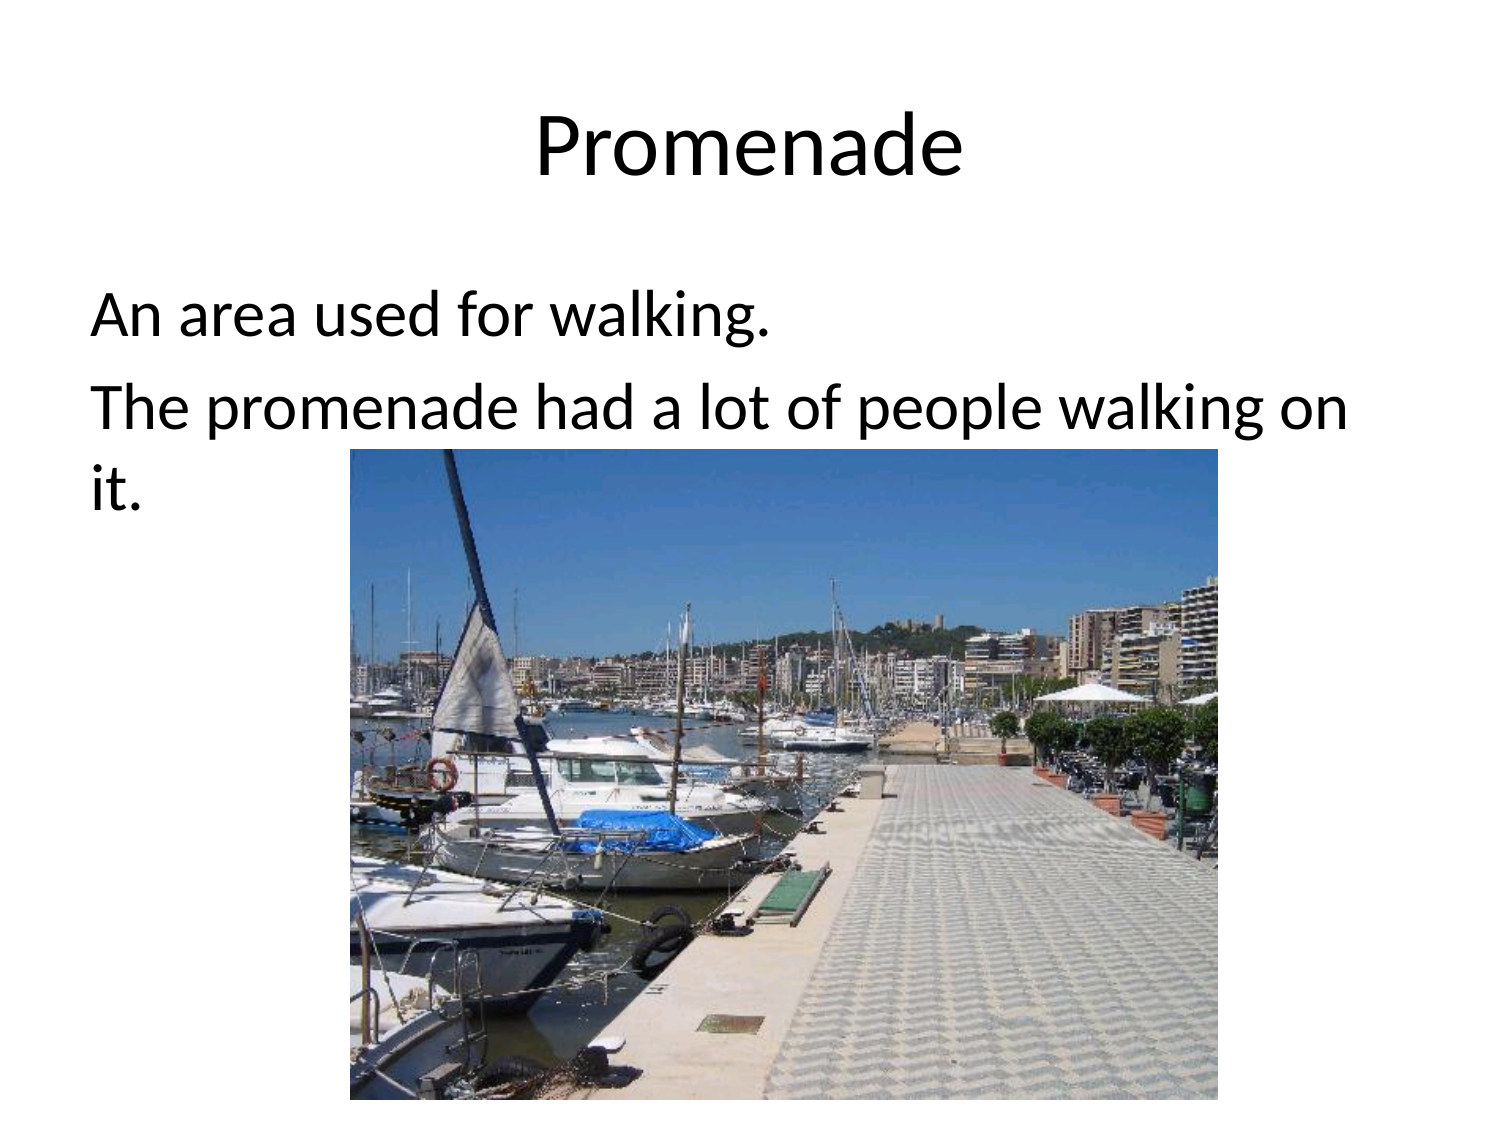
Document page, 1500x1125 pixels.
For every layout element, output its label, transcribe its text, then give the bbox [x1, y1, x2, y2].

list An area used for walking. The promenade had a lot of people walking on it. [75, 262, 1425, 1005]
picture [349, 449, 1218, 1101]
title Promenade [75, 45, 1425, 233]
